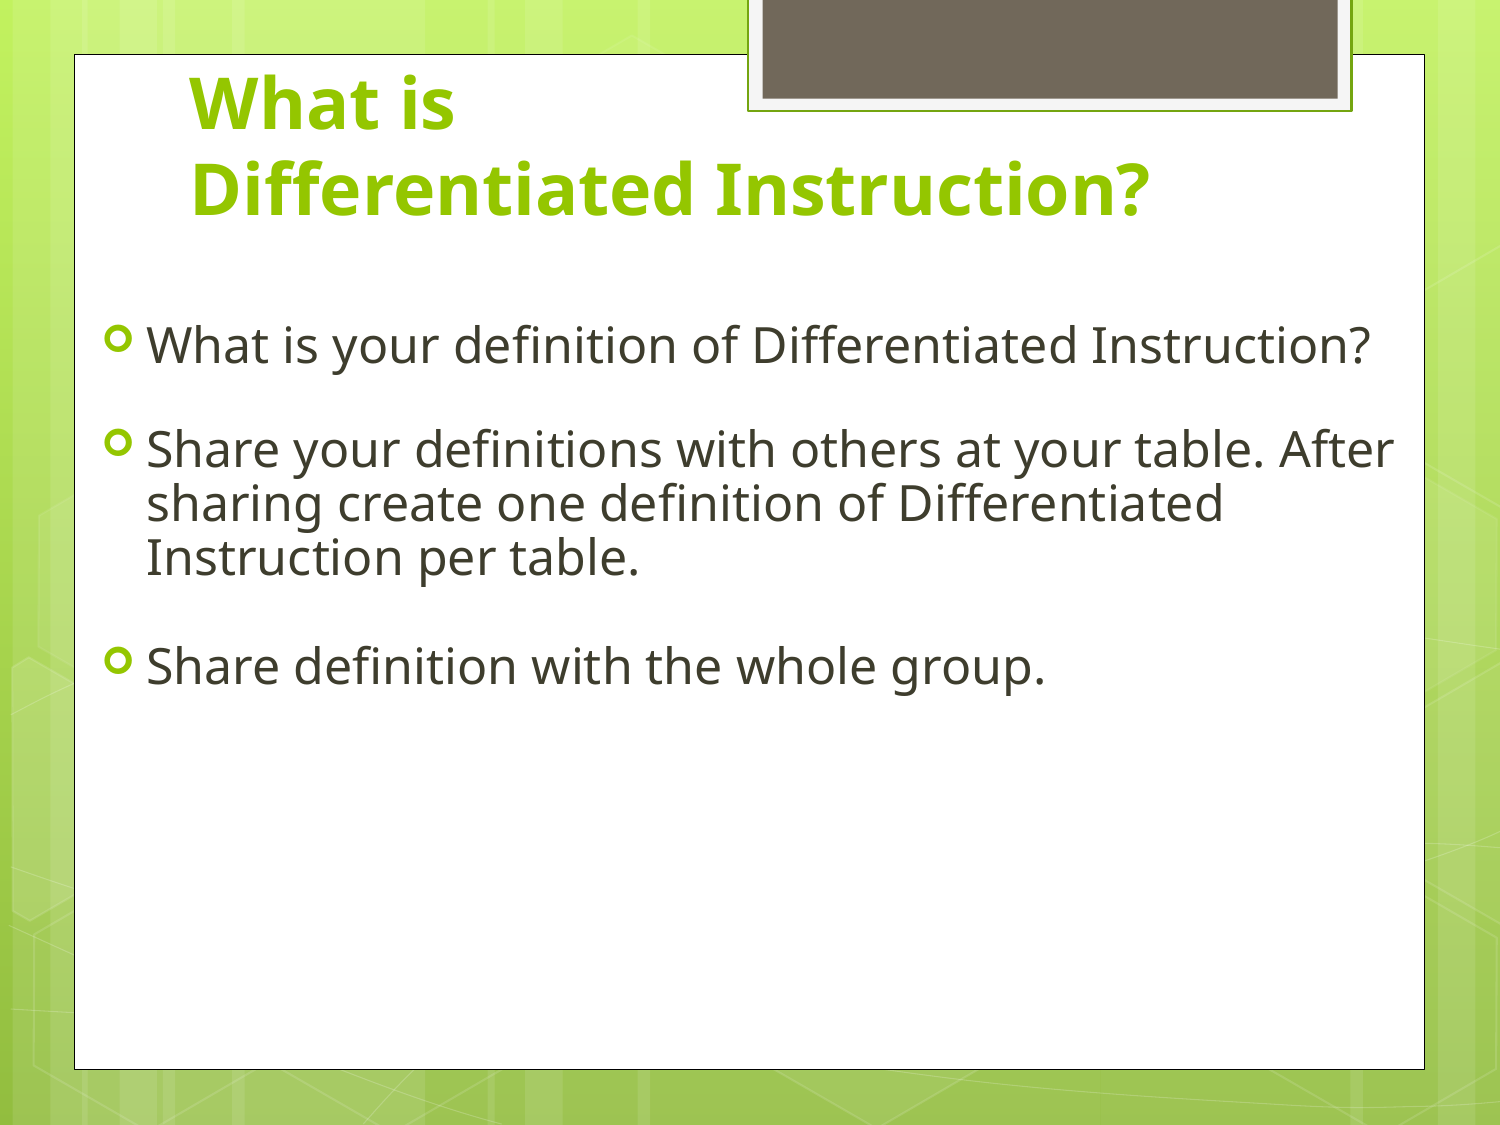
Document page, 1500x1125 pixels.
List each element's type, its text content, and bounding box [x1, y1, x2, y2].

list What is your definition of Differentiated Instruction? Share your definitions with others at your table. After sharing create one definition of Differentiated Instruction per table. Share definition with the whole group. [75, 312, 1425, 1055]
title What is Differentiated Instruction? [174, 49, 1438, 237]
